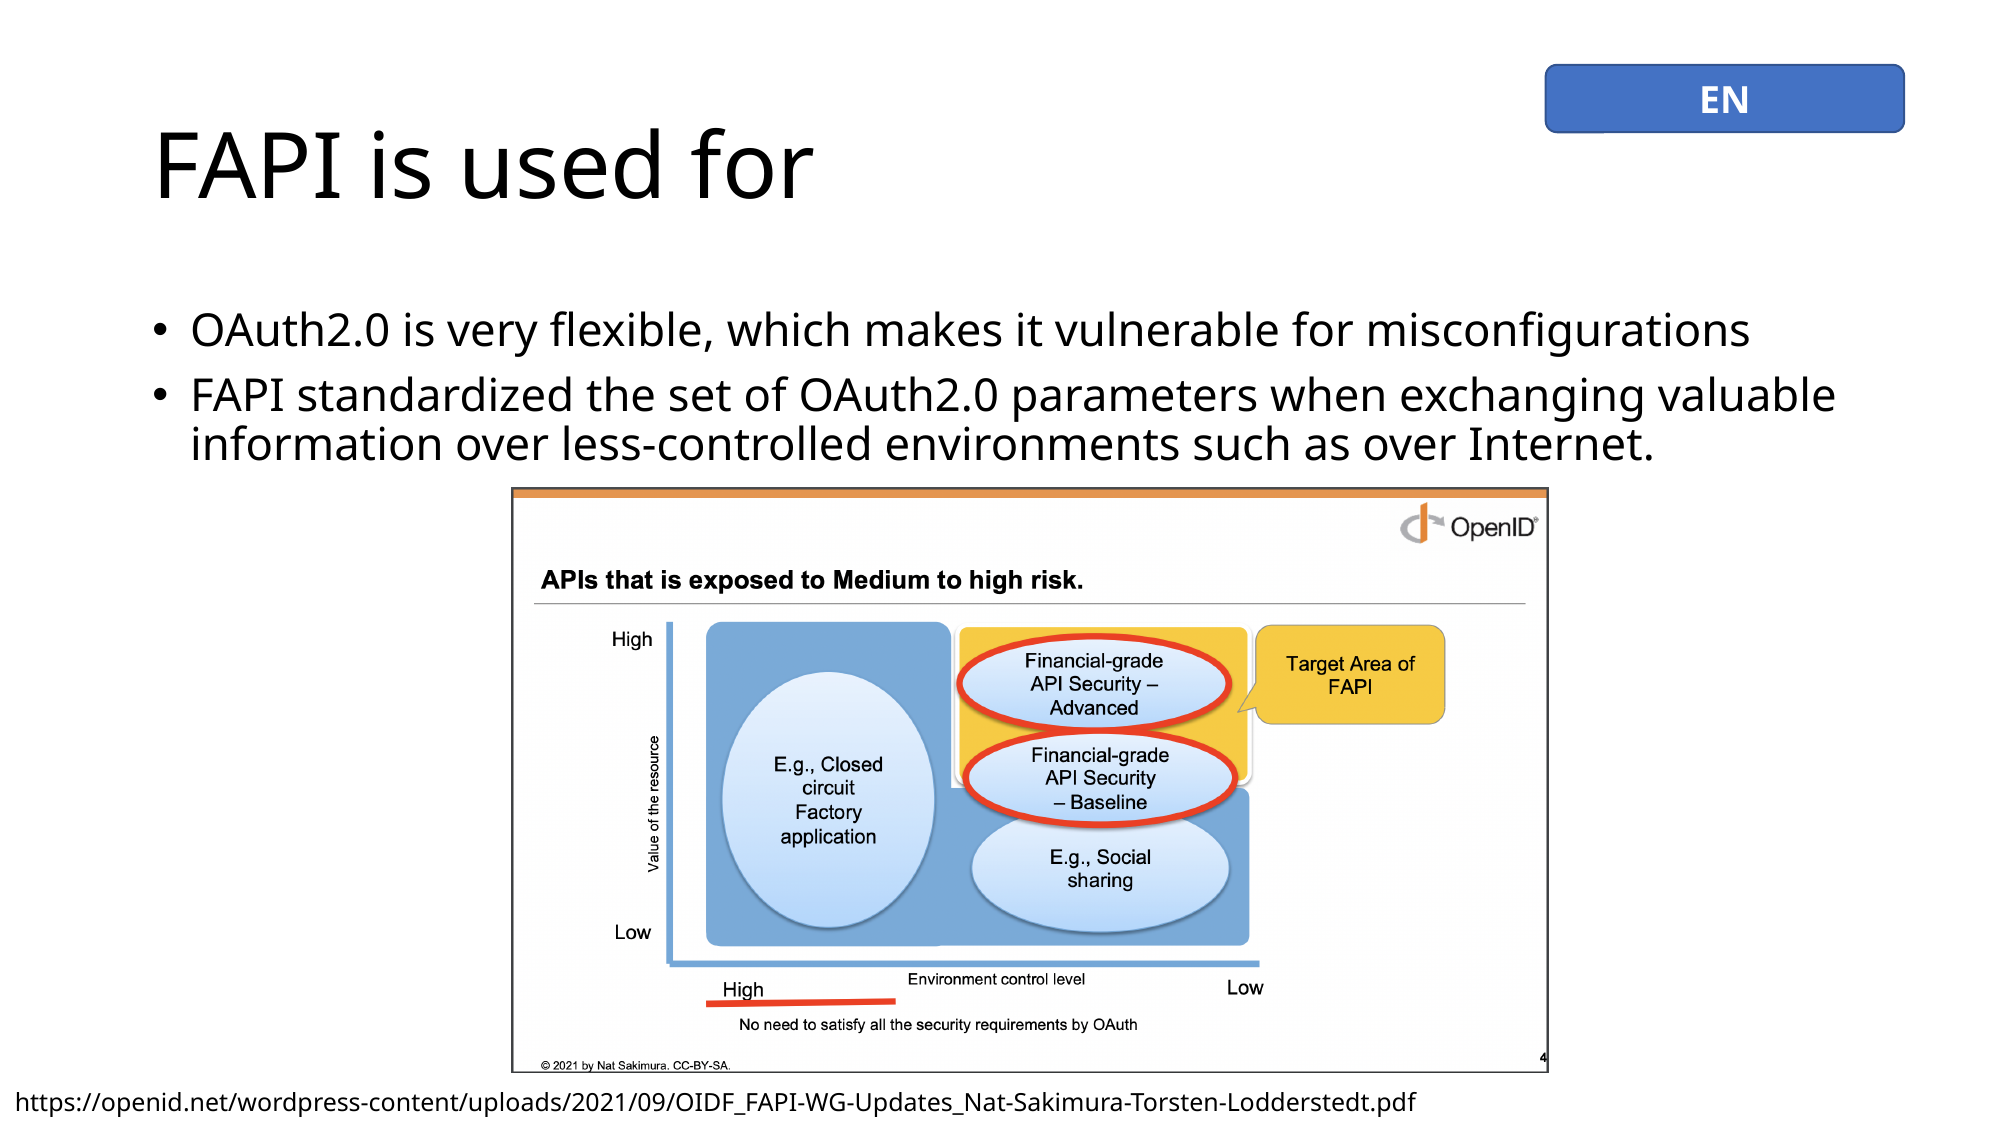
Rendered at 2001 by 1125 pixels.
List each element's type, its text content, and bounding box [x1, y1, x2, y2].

text_box https://openid.net/wordpress-content/uploads/2021/09/OIDF_FAPI-WG-Updates_Nat-Sakimura-Torsten-Lodderstedt.pdf [0, 1079, 1630, 1125]
title FAPI is used for [137, 59, 1863, 278]
list OAuth2.0 is very flexible, which makes it vulnerable for misconfigurations FAPI standardized the set of OAuth2.0 parameters when exchanging valuable information over less-controlled environments such as over Internet. [137, 299, 1863, 481]
picture [510, 487, 1549, 1073]
text_box EN [1544, 63, 1906, 134]
